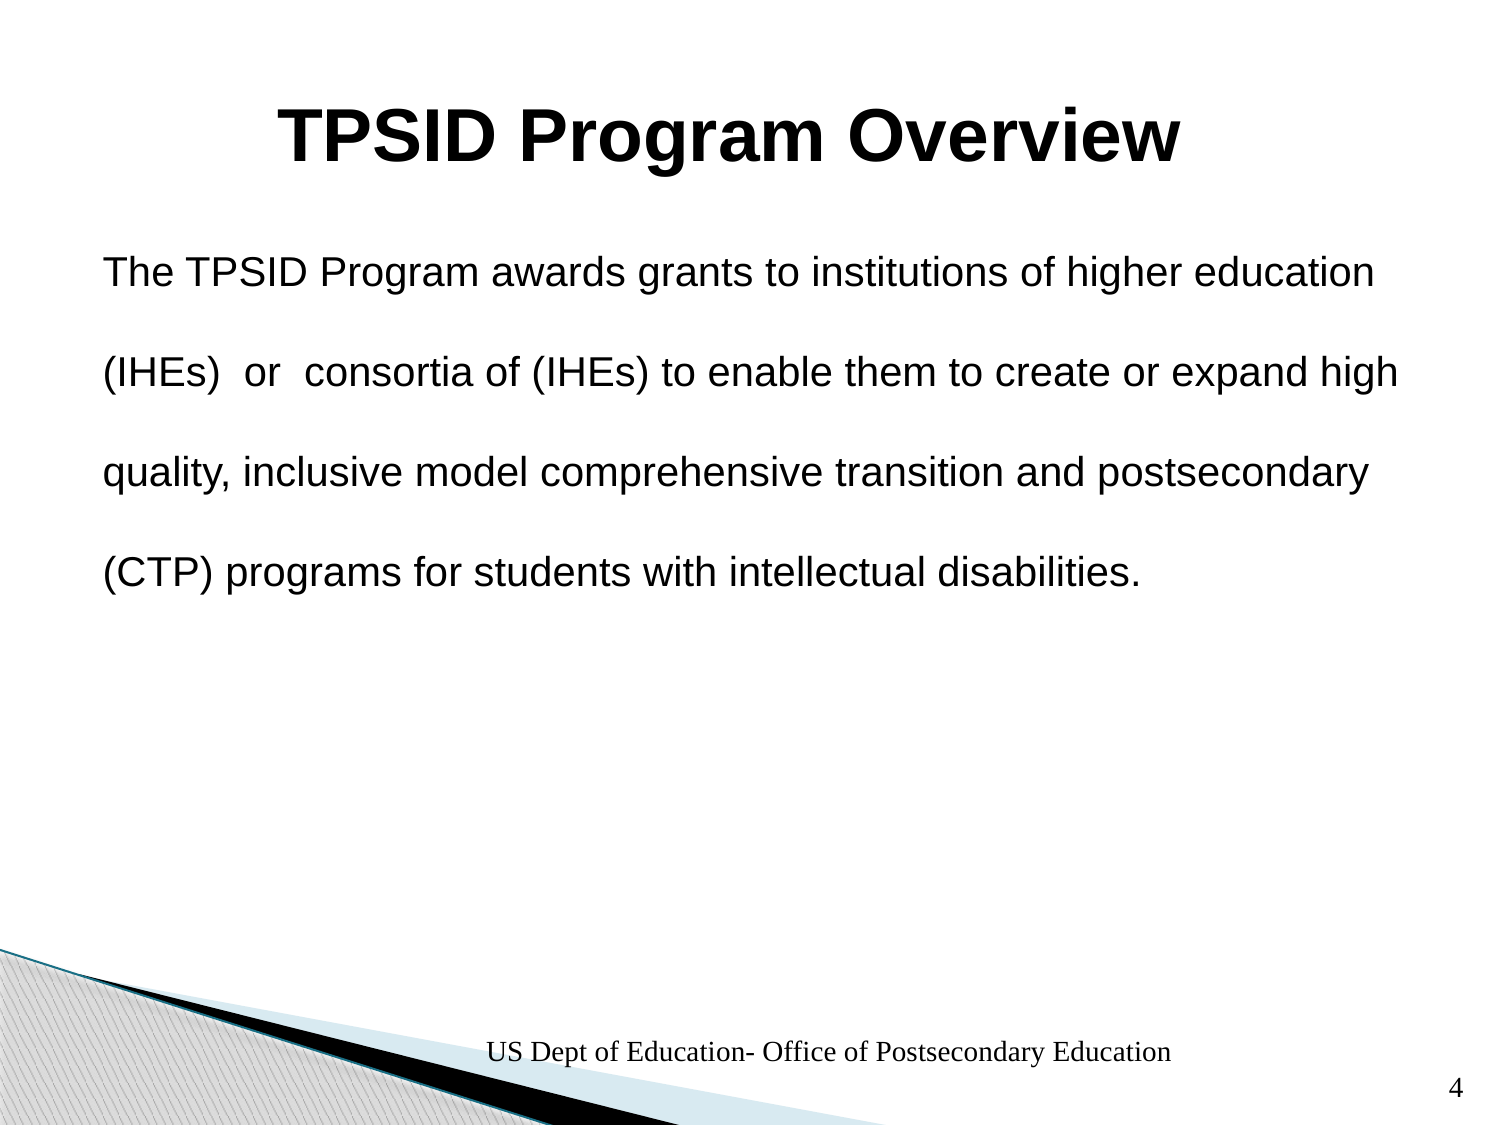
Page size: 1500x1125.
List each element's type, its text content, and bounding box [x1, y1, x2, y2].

title TPSID Program Overview [262, 50, 1438, 214]
list The TPSID Program awards grants to institutions of higher education (IHEs) or consortia of (IHEs) to enable them to create or expand high quality, inclusive model comprehensive transition and postsecondary (CTP) programs for students with intellectual disabilities. [87, 237, 1438, 875]
slide_number 4 [1418, 1051, 1479, 1112]
footer US Dept of Education- Office of Postsecondary Education [350, 999, 1188, 1075]
